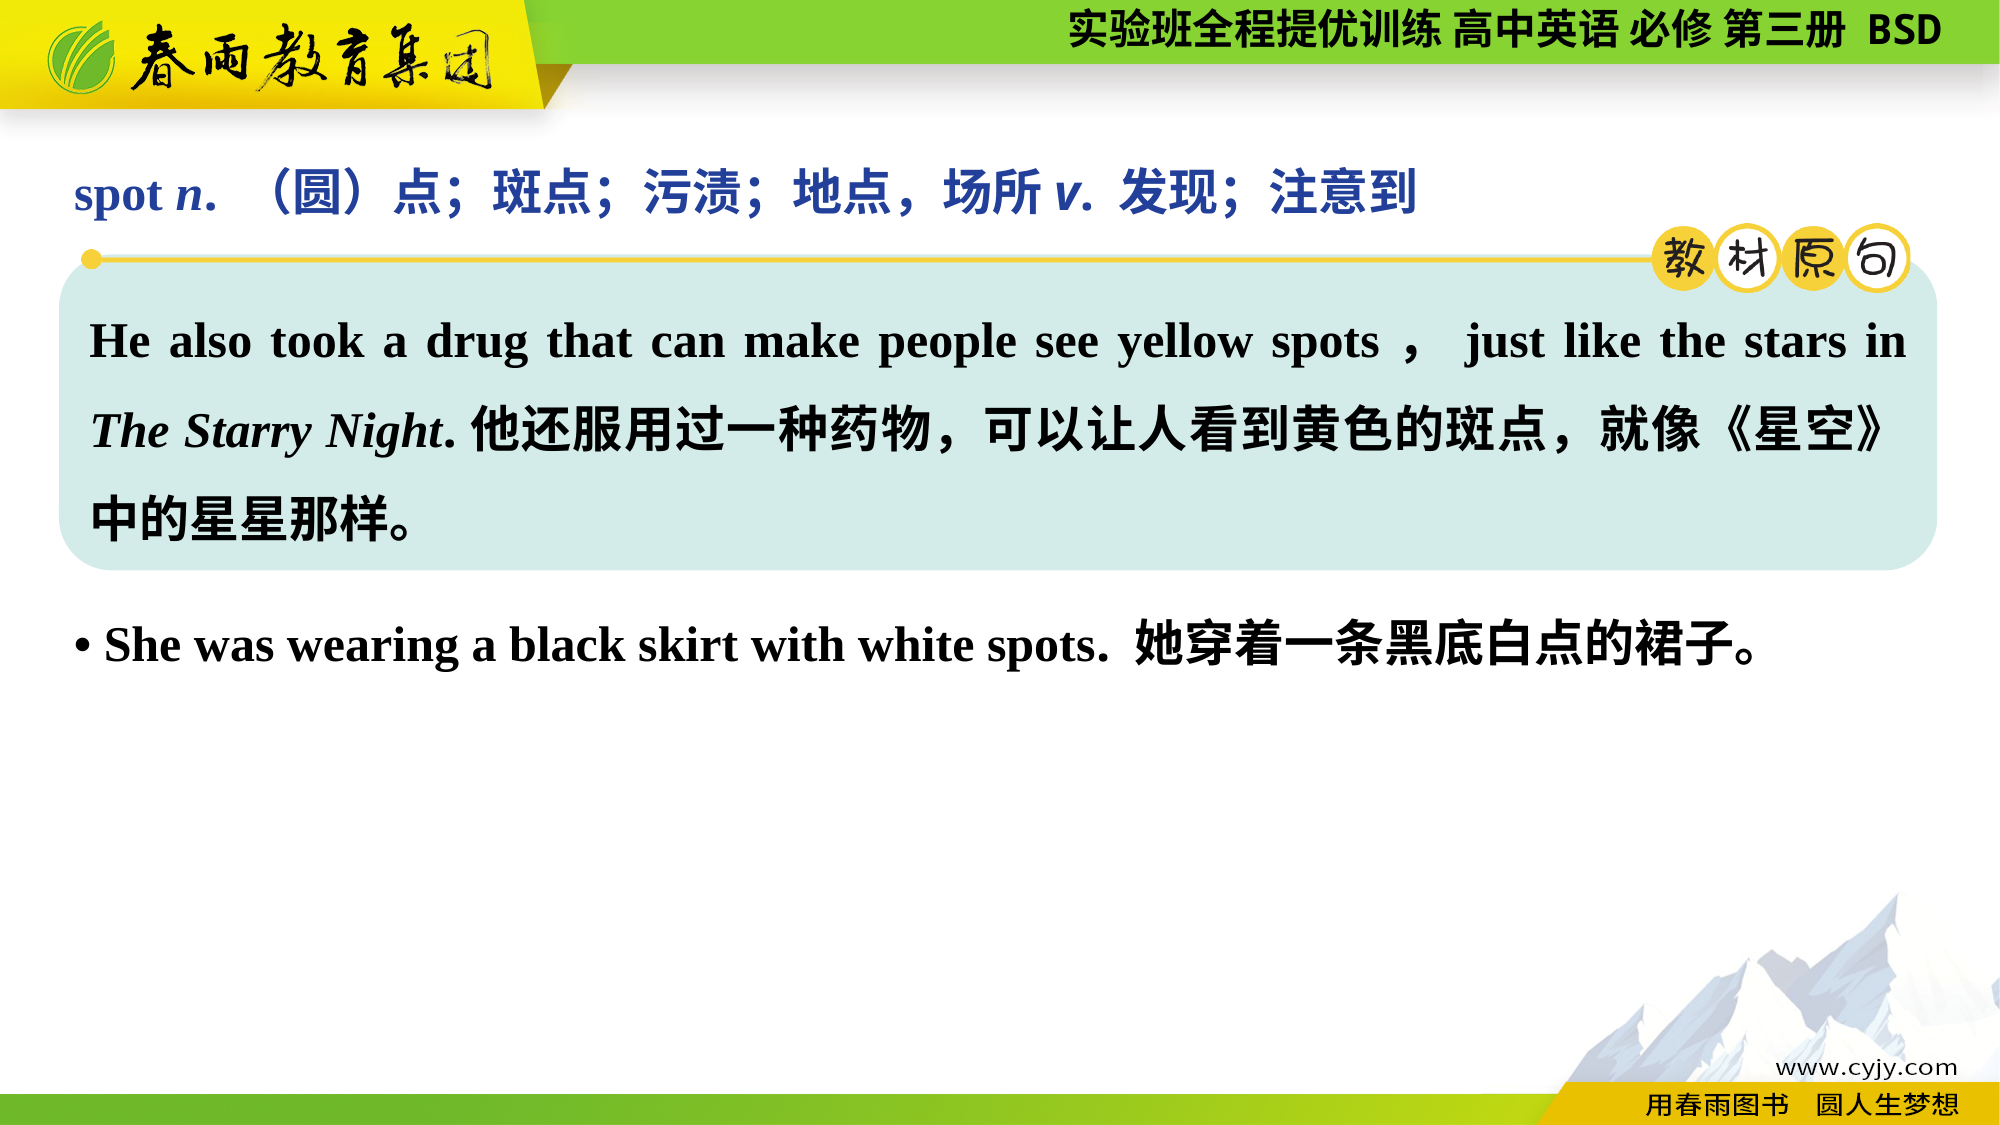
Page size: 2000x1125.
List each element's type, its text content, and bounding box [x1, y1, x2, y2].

picture [0, 0, 2000, 1125]
text_box • She was wearing a black skirt with white spots. 她穿着一条黑底白点的裙子。 [59, 574, 1938, 680]
list spot n. （圆）点；斑点；污渍；地点，场所v. 发现；注意到 [59, 122, 1944, 229]
text_box He also took a drug that can make people see yellow spots，just like the stars in The Starry Night.他还服用过一种药物，可以让人看到黄色的斑点，就像《星空》中的星星那样。 [58, 266, 1938, 571]
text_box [80, 223, 1911, 322]
